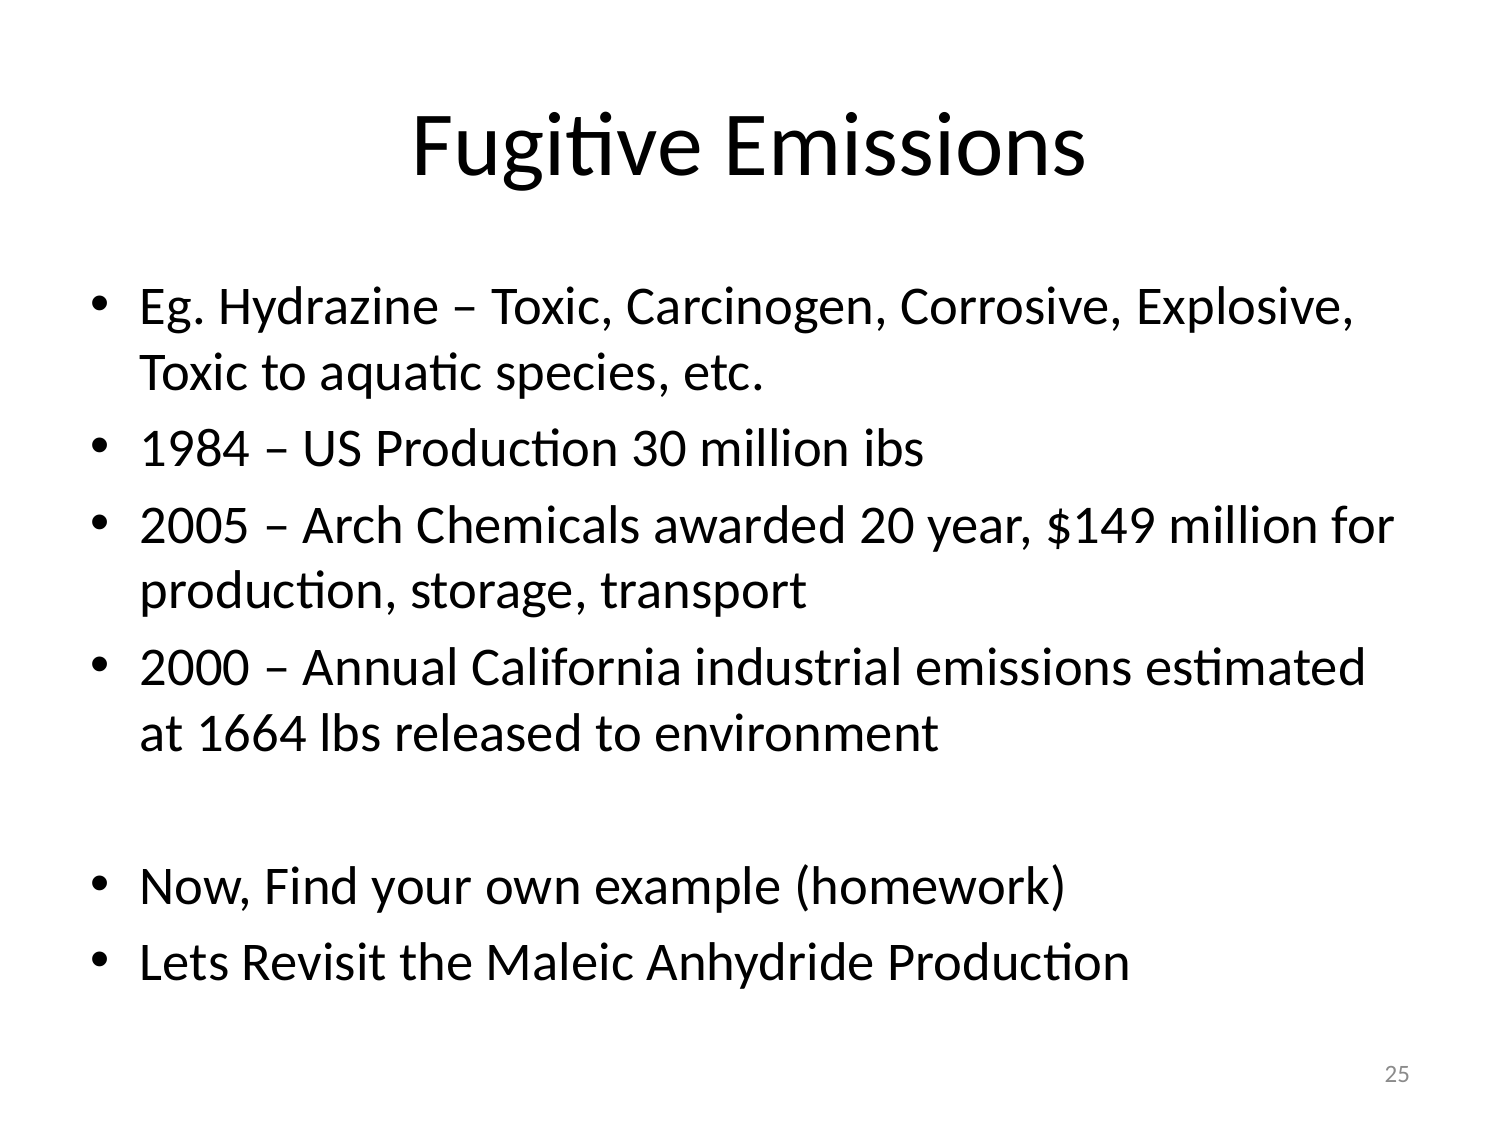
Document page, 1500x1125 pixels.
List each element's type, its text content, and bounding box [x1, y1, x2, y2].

list Eg. Hydrazine – Toxic, Carcinogen, Corrosive, Explosive, Toxic to aquatic species, etc. 1984 – US Production 30 million ibs 2005 – Arch Chemicals awarded 20 year, $149 million for production, storage, transport 2000 – Annual California industrial emissions estimated at 1664 lbs released to environment Now, Find your own example (homework) Lets Revisit the Maleic Anhydride Production [75, 262, 1425, 1005]
slide_number 25 [1074, 1042, 1425, 1103]
title Fugitive Emissions [75, 45, 1425, 233]
